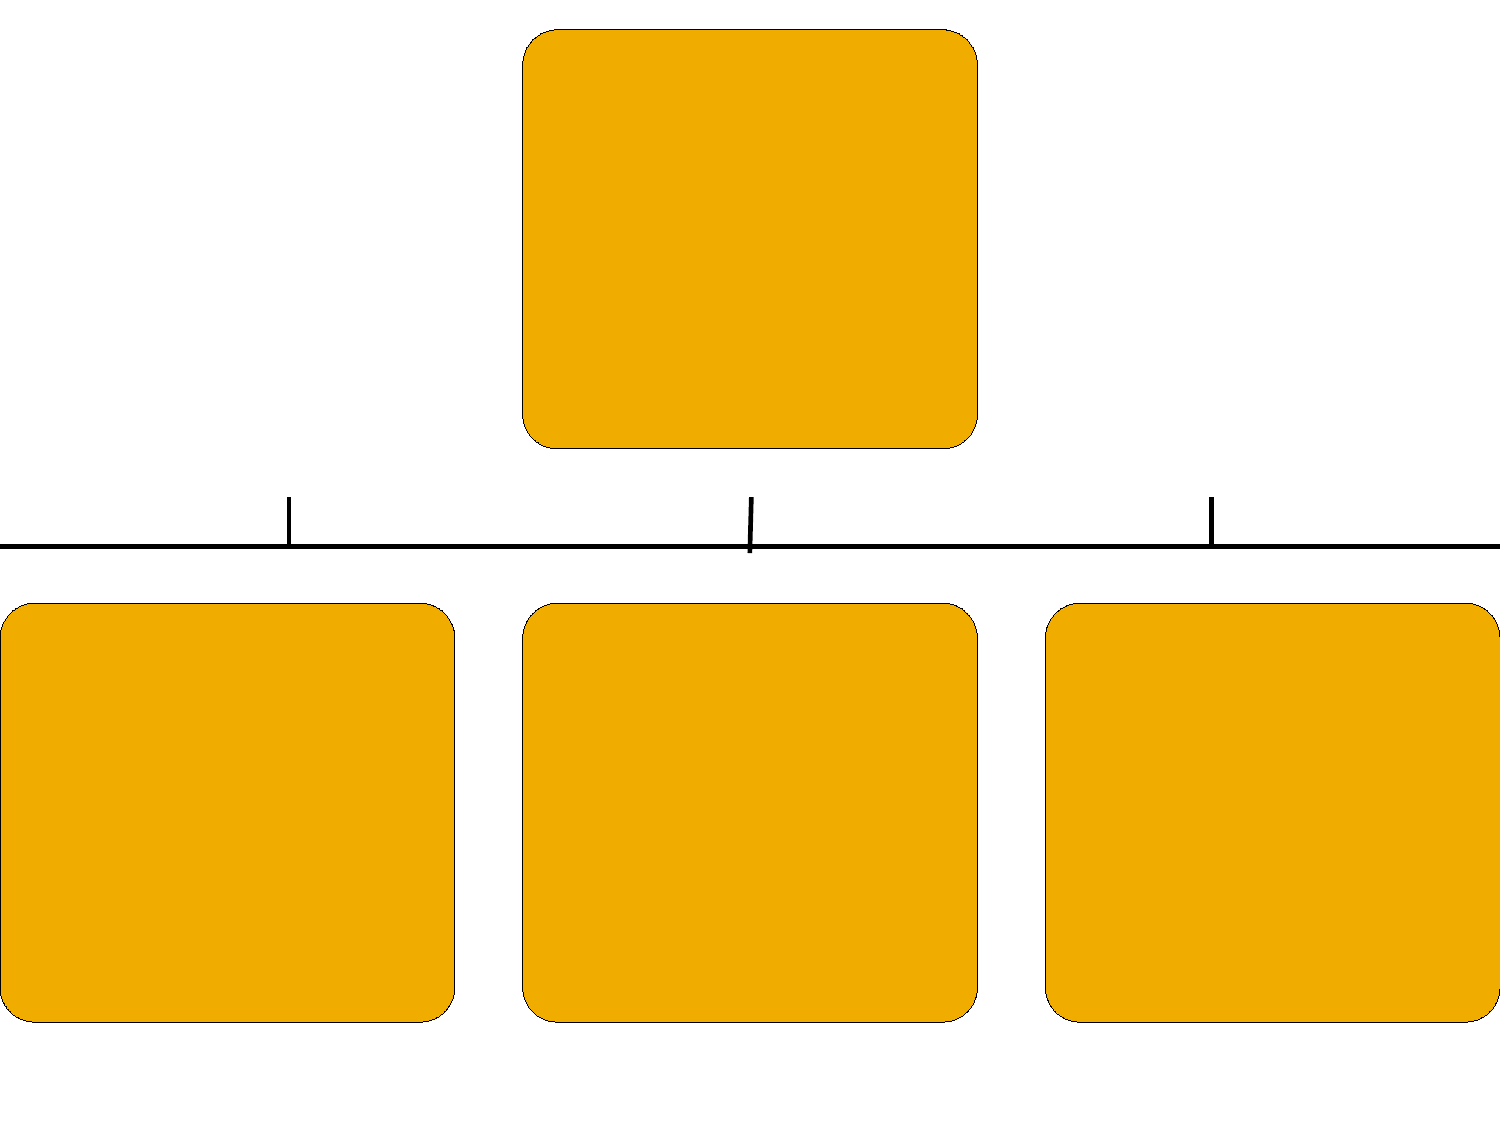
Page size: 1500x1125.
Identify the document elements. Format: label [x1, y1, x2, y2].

text_box [0, 549, 1500, 1023]
text_box [0, 29, 1500, 544]
